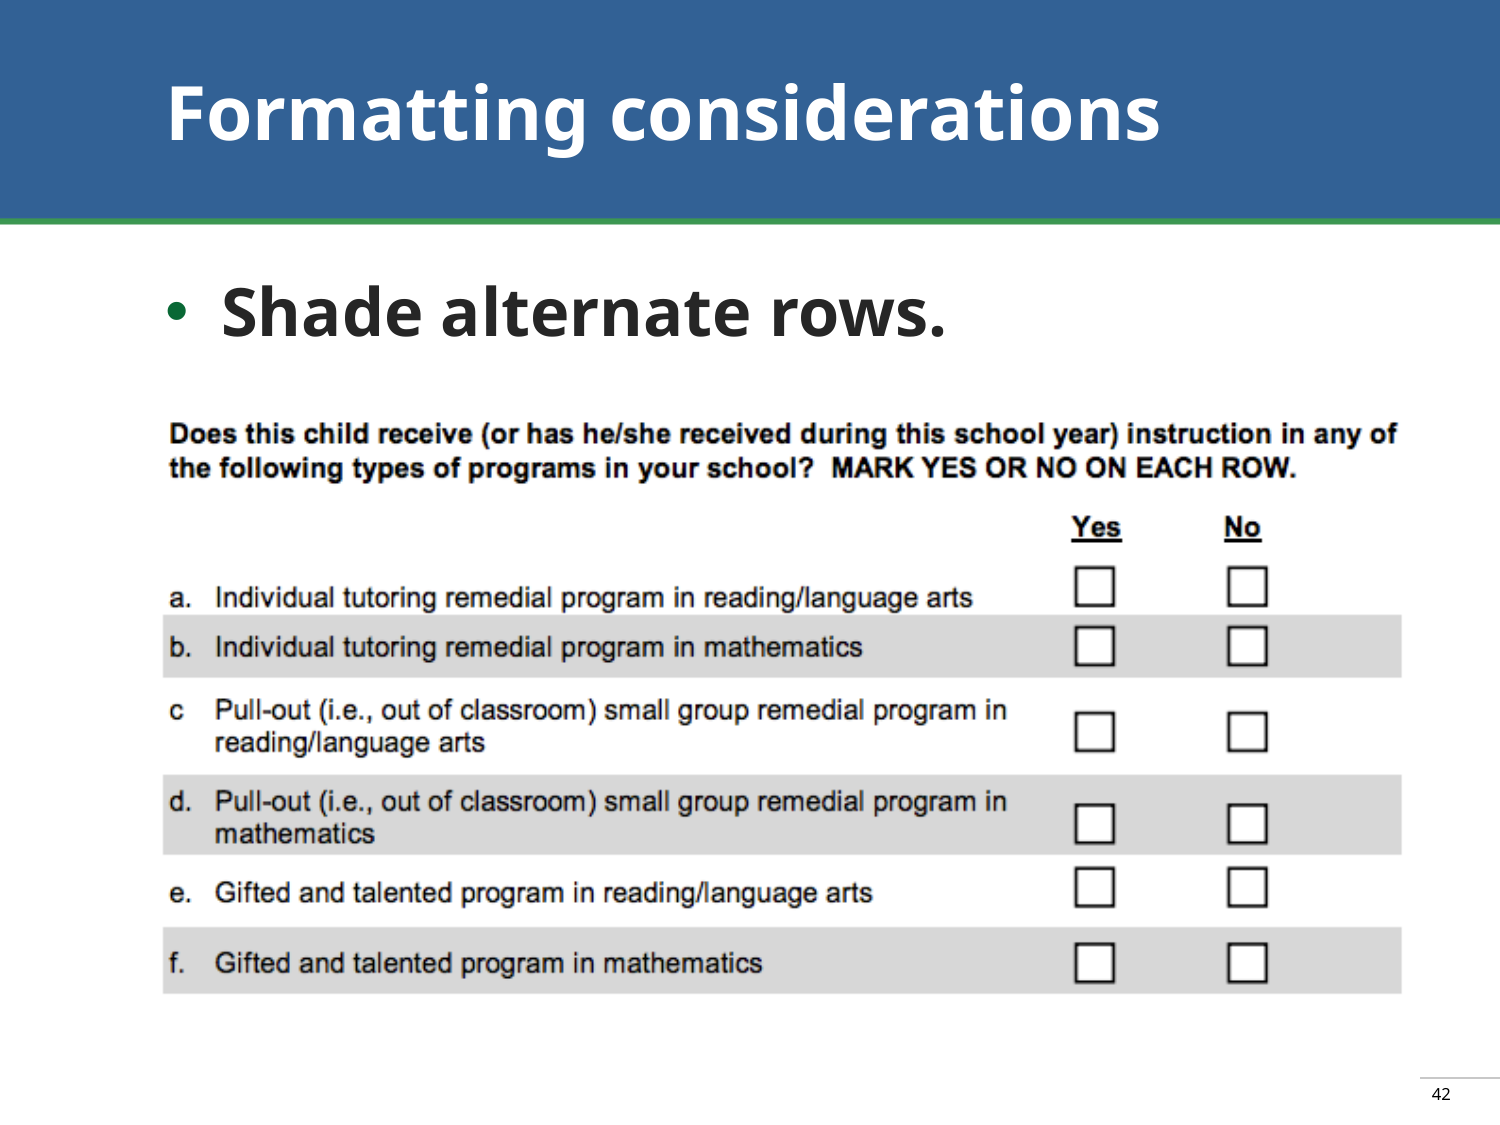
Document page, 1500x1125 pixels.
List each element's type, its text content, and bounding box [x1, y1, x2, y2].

title Formatting considerations [150, 0, 1350, 221]
slide_number 42 [1431, 1085, 1458, 1106]
picture [0, 0, 1500, 1125]
list Shade alternate rows. [150, 262, 1350, 400]
